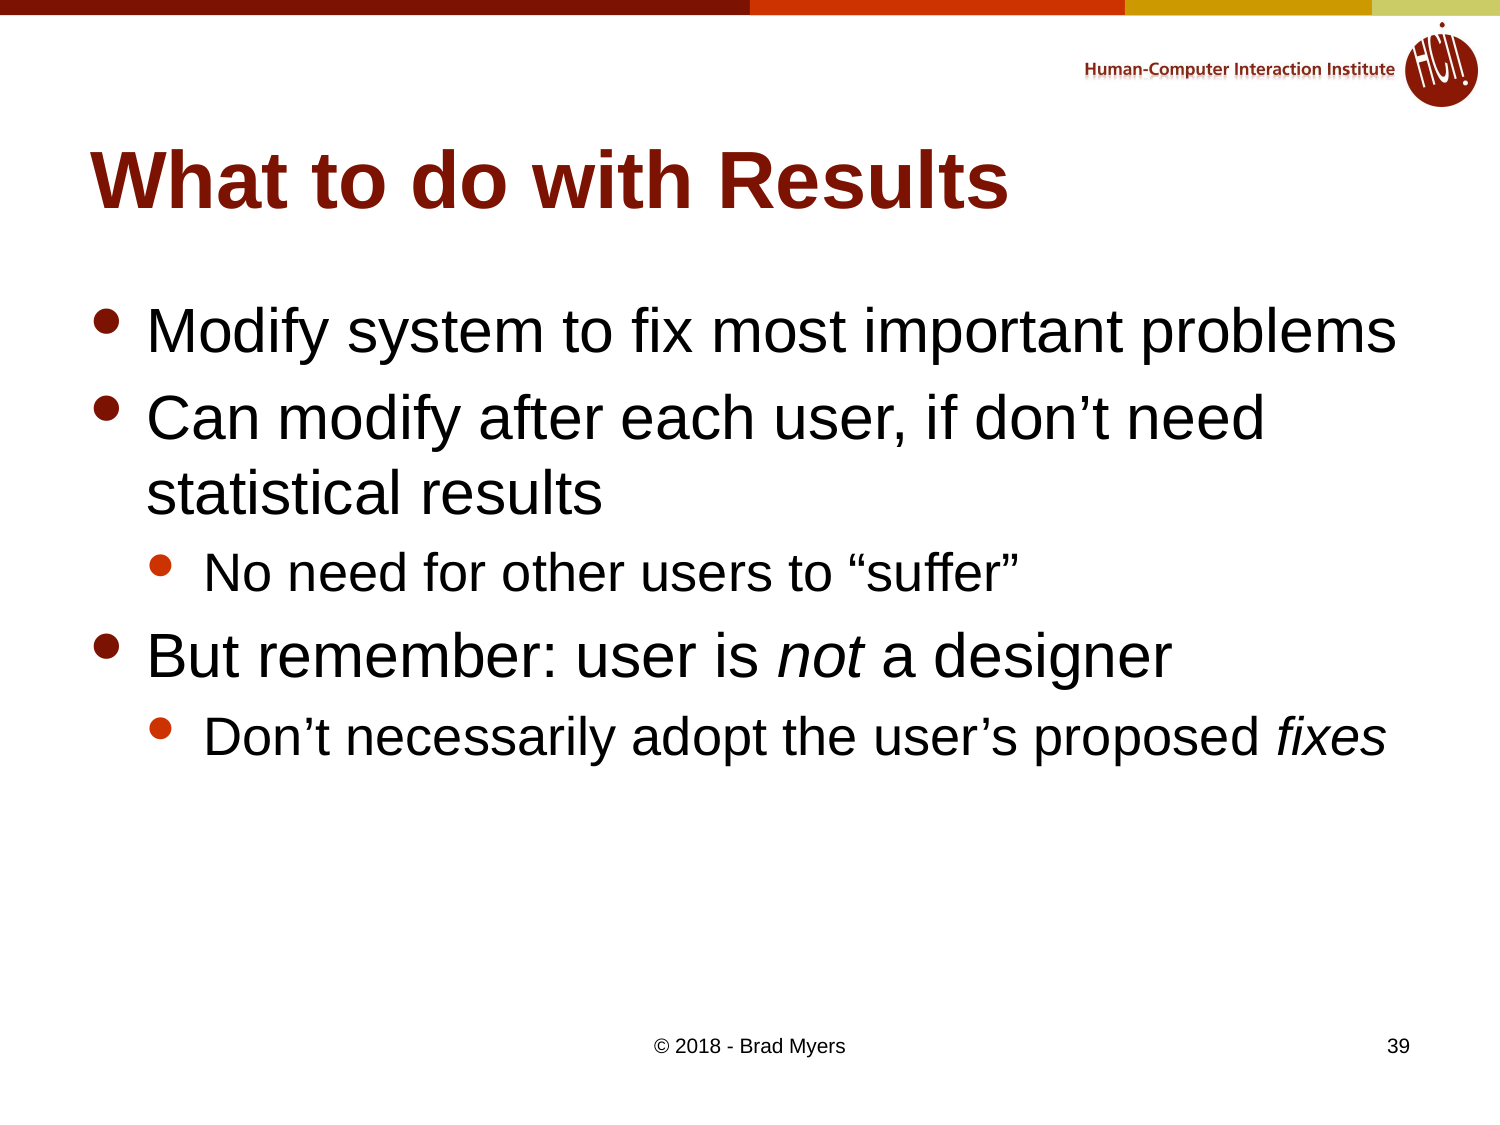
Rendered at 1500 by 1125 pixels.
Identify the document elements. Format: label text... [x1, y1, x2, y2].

picture [1313, 22, 1478, 107]
slide_number 39 [1074, 1024, 1426, 1101]
list Modify system to fix most important problems Can modify after each user, if don’t need statistical results No need for other users to “suffer” But remember: user is not a designer Don’t necessarily adopt the user’s proposed fixes [74, 281, 1426, 1006]
footer © 2018 - Brad Myers [512, 1024, 988, 1101]
title What to do with Results [74, 19, 1313, 233]
